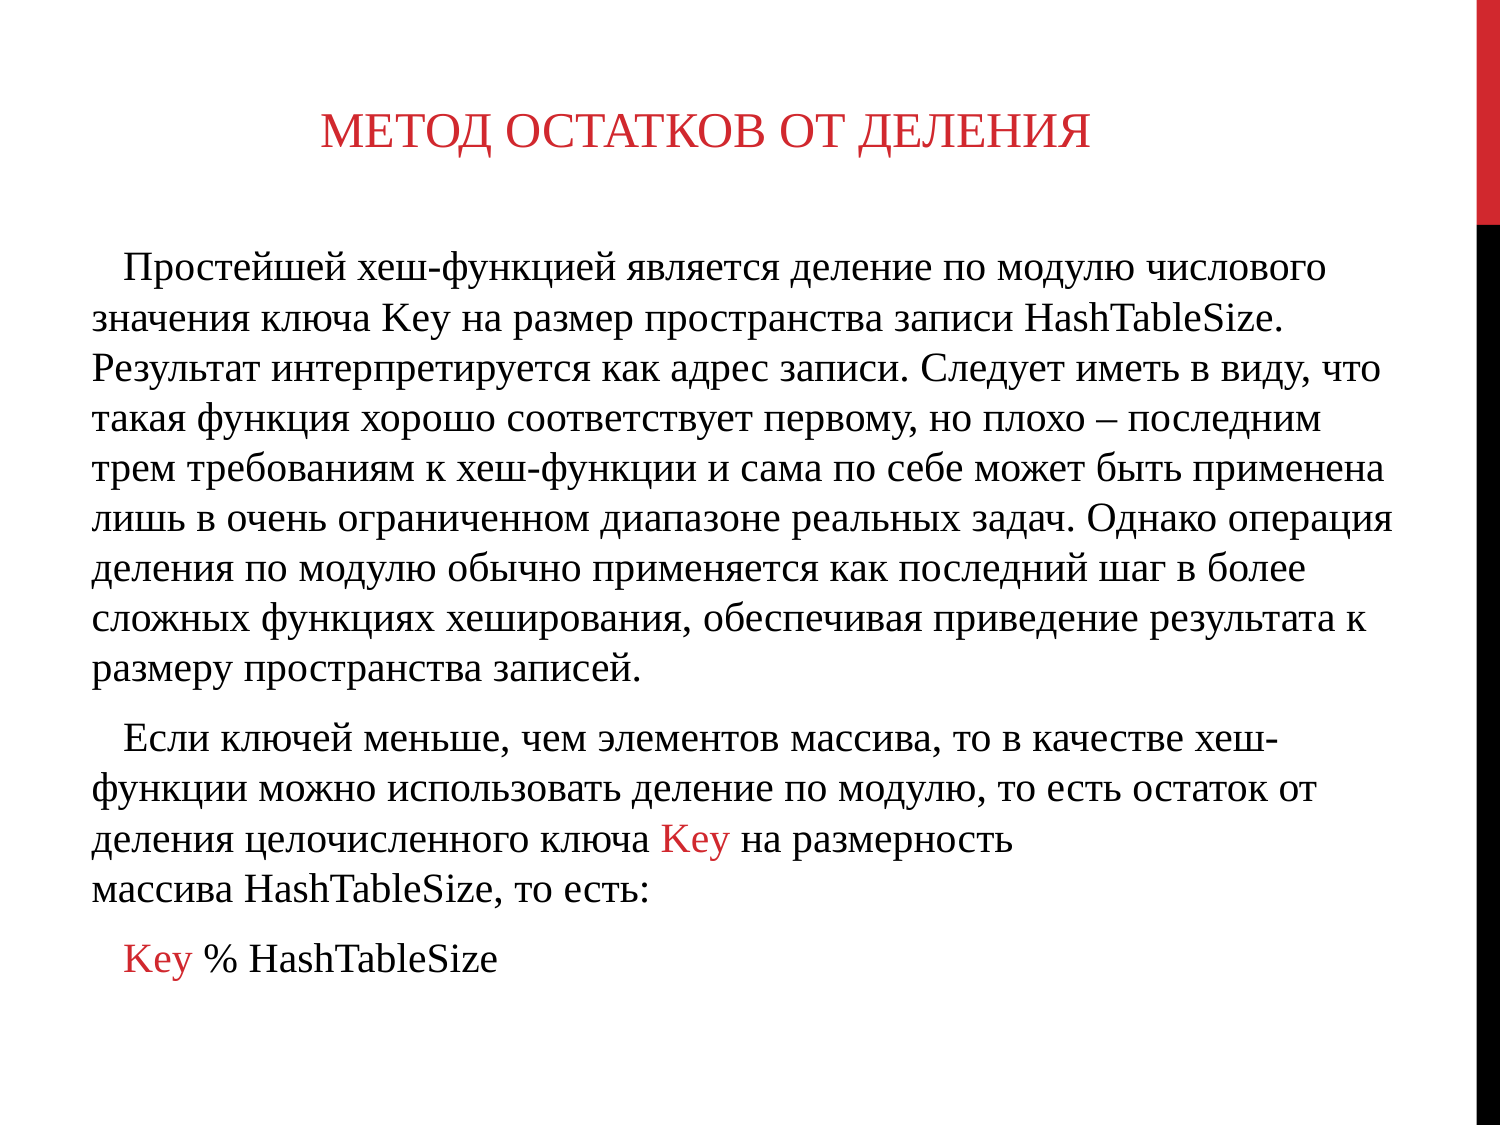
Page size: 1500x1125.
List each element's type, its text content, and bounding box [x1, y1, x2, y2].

text_box МЕТОД ОСТАТКОВ ОТ ДЕЛЕНИЯ [305, 89, 1108, 165]
list Простейшей хеш-функцией является деление по модулю числового значения ключа Key на размер пространства записи HashTableSize. Результат интерпретируется как адрес записи. Следует иметь в виду, что такая функция хорошо соответствует первому, но плохо – последним трем требованиям к хеш-функции и сама по себе может быть применена лишь в очень ограниченном диапазоне реальных задач. Однако операция деления по модулю обычно применяется как последний шаг в более сложных функциях хеширования, обеспечивая приведение результата к размеру пространства записей. Если ключей меньше, чем элементов массива, то в качестве хеш-функции можно использовать деление по модулю, то есть остаток от деления целочисленного ключа Key на размерность массива HashTableSize, то есть: Key % HashTableSize [76, 231, 1425, 994]
